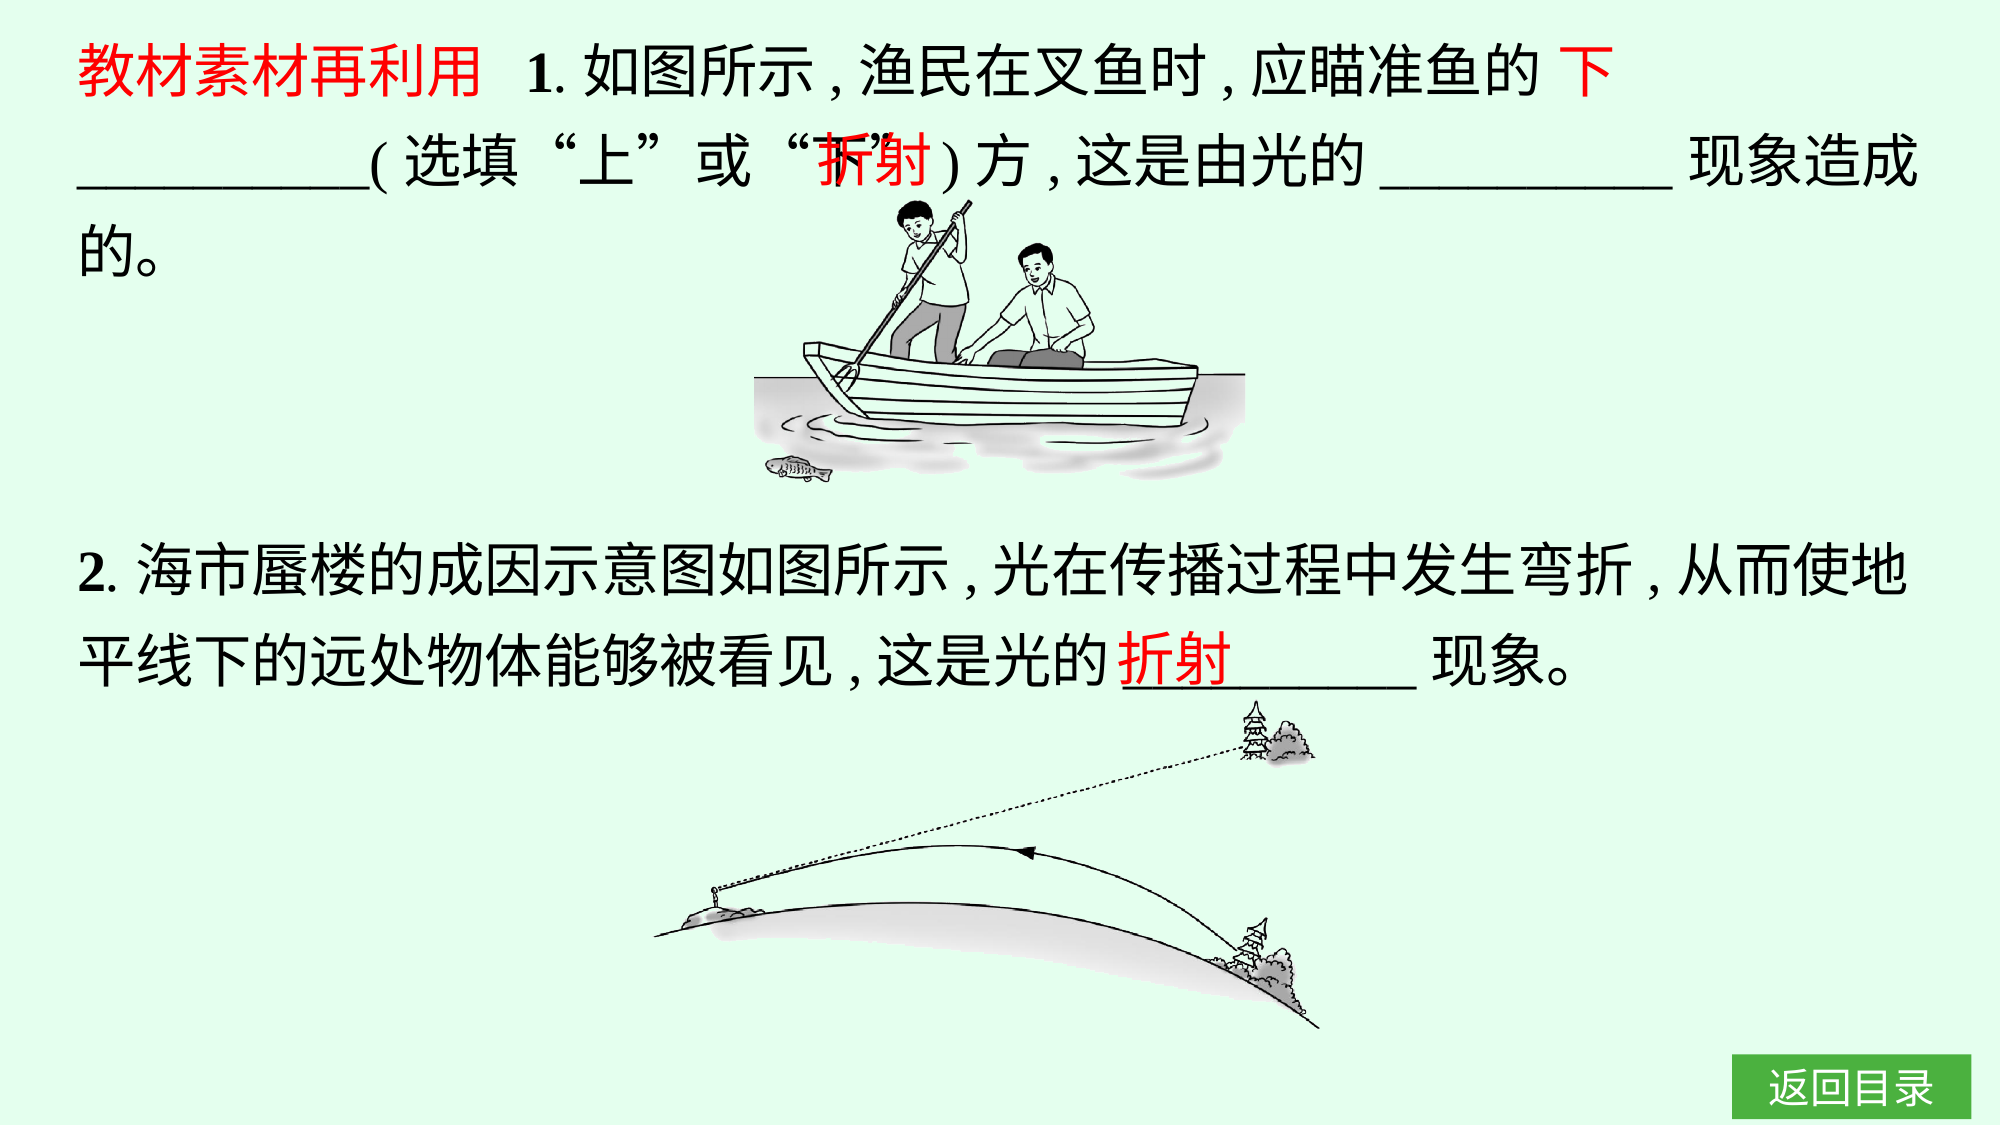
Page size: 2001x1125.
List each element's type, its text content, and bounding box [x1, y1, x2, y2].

picture [751, 194, 1249, 483]
text_box 2.海市蜃楼的成因示意图如图所示,光在传播过程中发生弯折,从而使地平线下的远处物体能够被看见,这是光的__________现象。 [62, 504, 1938, 702]
text_box 折射 [802, 94, 962, 194]
picture [650, 697, 1330, 1031]
text_box 教材素材再利用 1.如图所示,渔民在叉鱼时,应瞄准鱼的__________(选填“上”或“下”)方,这是由光的__________现象造成的。 [62, 5, 1938, 293]
text_box 下 [1543, 5, 1645, 112]
text_box 折射 [1102, 593, 1262, 697]
